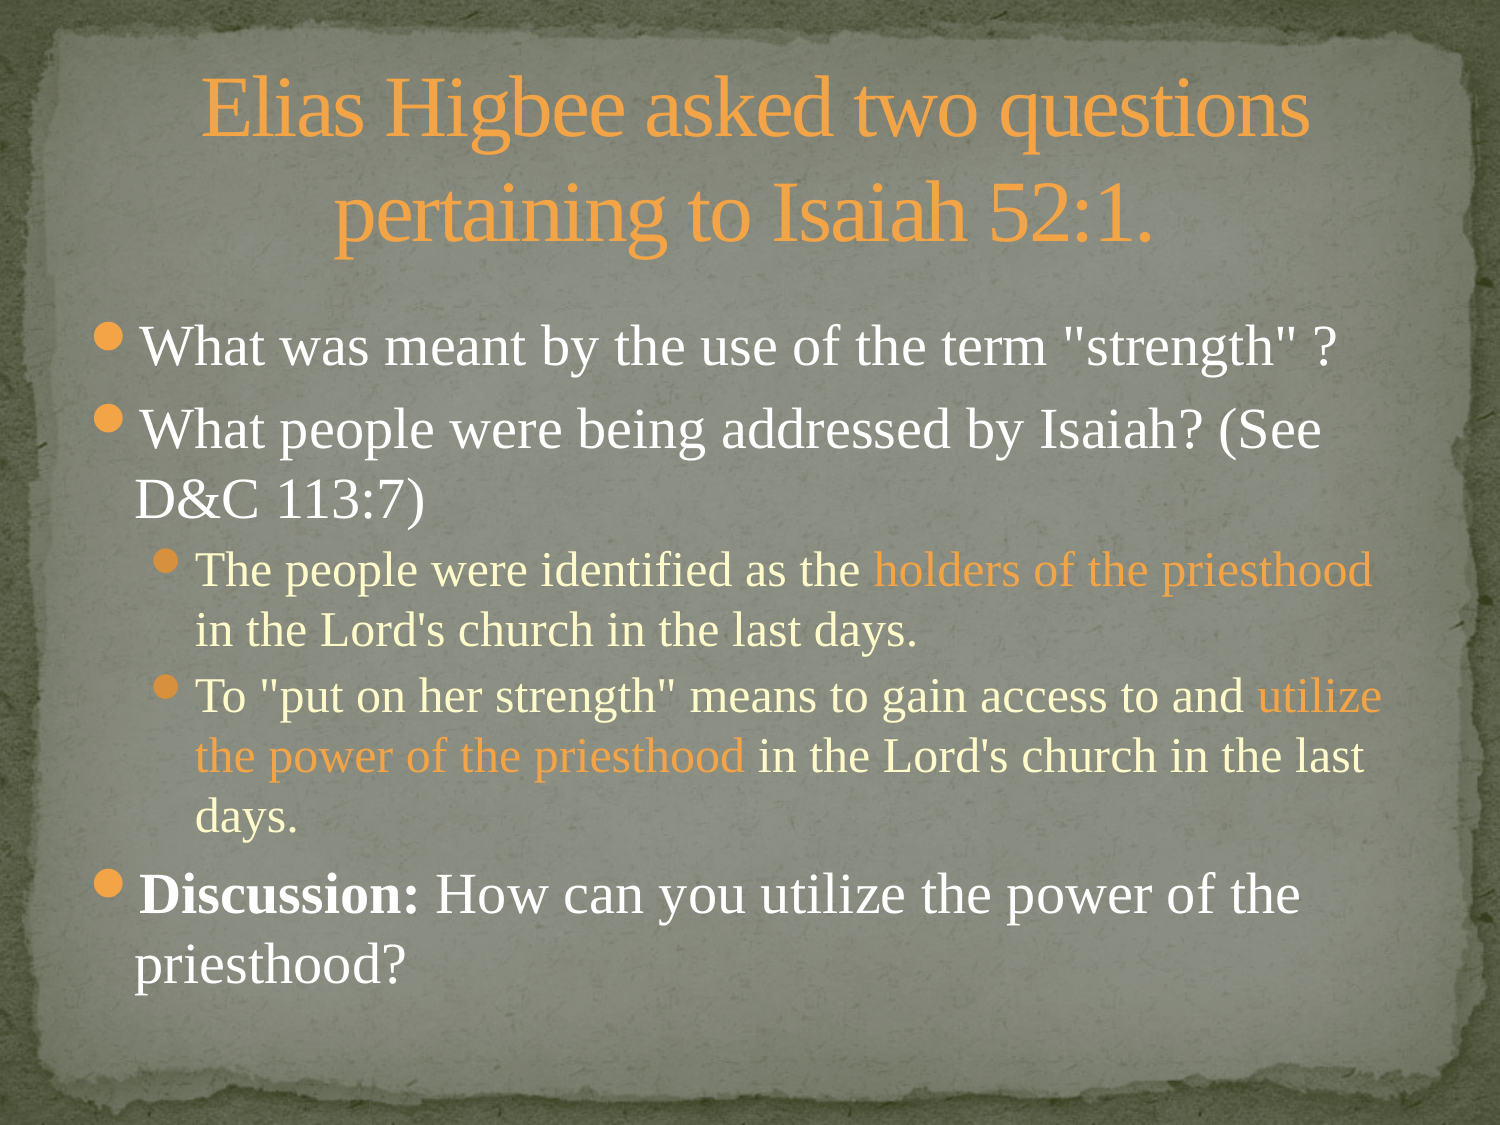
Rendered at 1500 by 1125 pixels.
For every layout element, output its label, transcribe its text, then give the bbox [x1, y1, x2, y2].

title Elias Higbee asked two questions pertaining to Isaiah 52:1. [49, 36, 1461, 267]
list What was meant by the use of the term "strength" ? What people were being addressed by Isaiah? (See D&C 113:7) The people were identified as the holders of the priesthood in the Lord's church in the last days. To "put on her strength" means to gain access to and utilize the power of the priesthood in the Lord's church in the last days. Discussion: How can you utilize the power of the priesthood? [75, 299, 1425, 1050]
